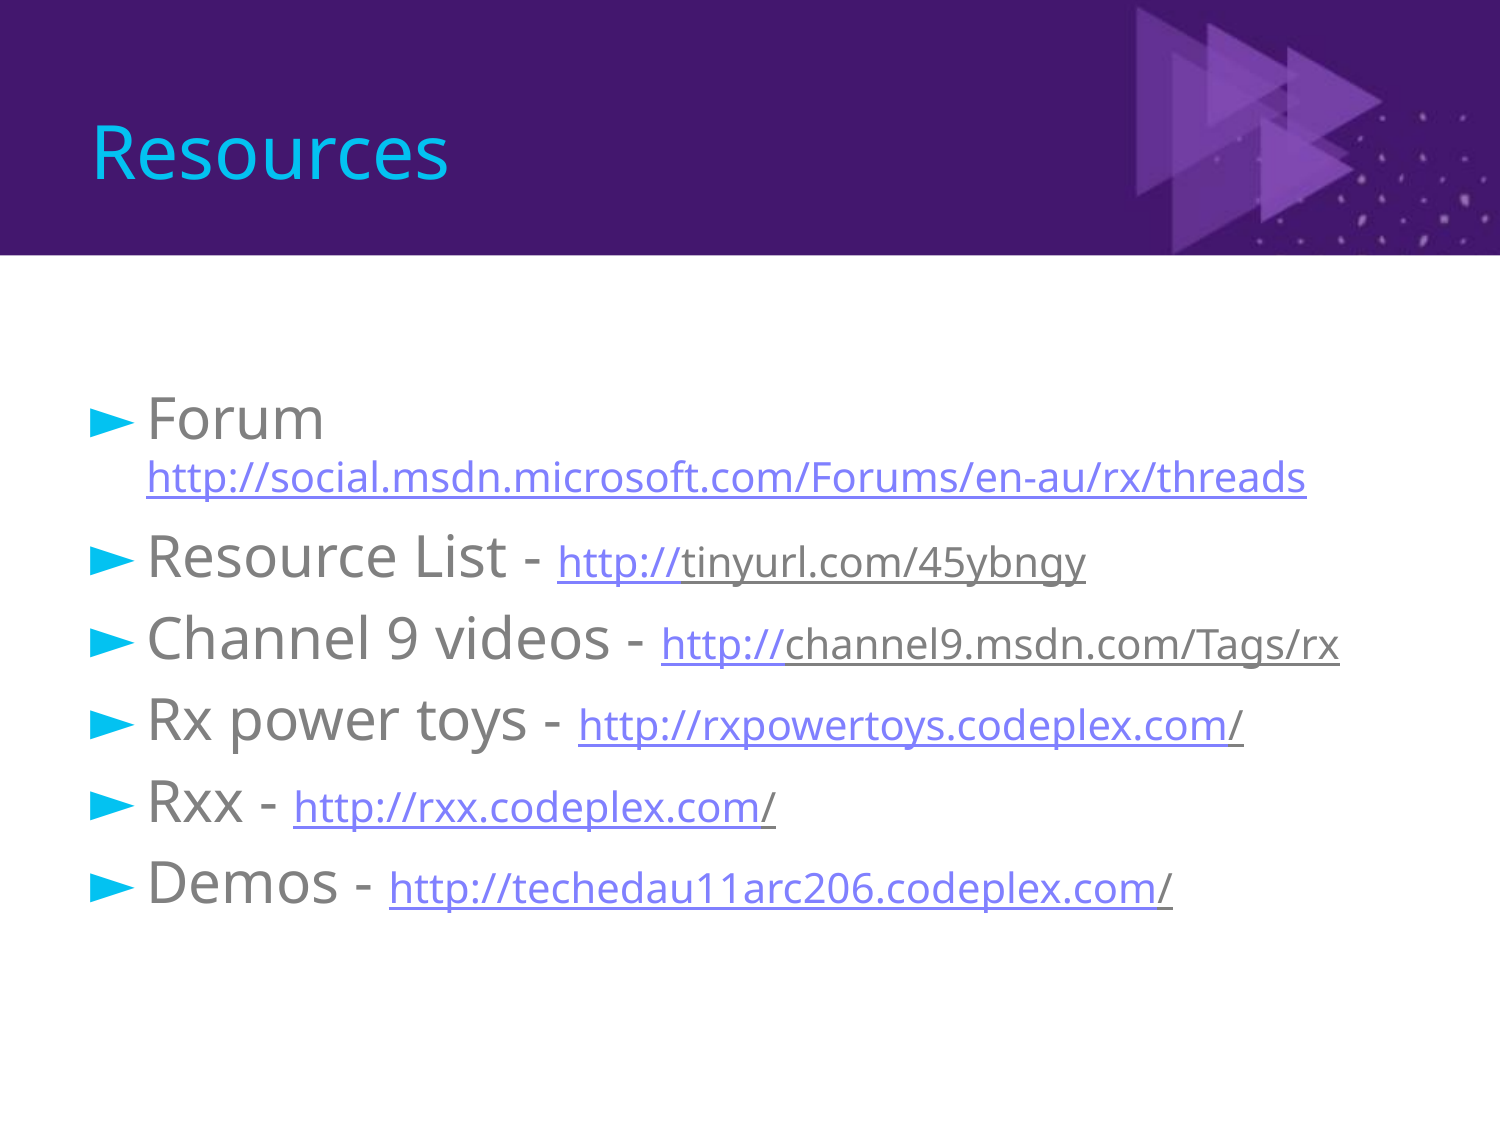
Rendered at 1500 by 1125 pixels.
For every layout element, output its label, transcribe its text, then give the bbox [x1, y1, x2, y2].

list Forum http://social.msdn.microsoft.com/Forums/en-au/rx/threads Resource List - http://tinyurl.com/45ybngy Channel 9 videos - http://channel9.msdn.com/Tags/rx Rx power toys - http://rxpowertoys.codeplex.com/ Rxx - http://rxx.codeplex.com/ Demos - http://techedau11arc206.codeplex.com/ [75, 373, 1425, 1005]
title Resources [75, 56, 1425, 244]
picture [0, 0, 1500, 255]
